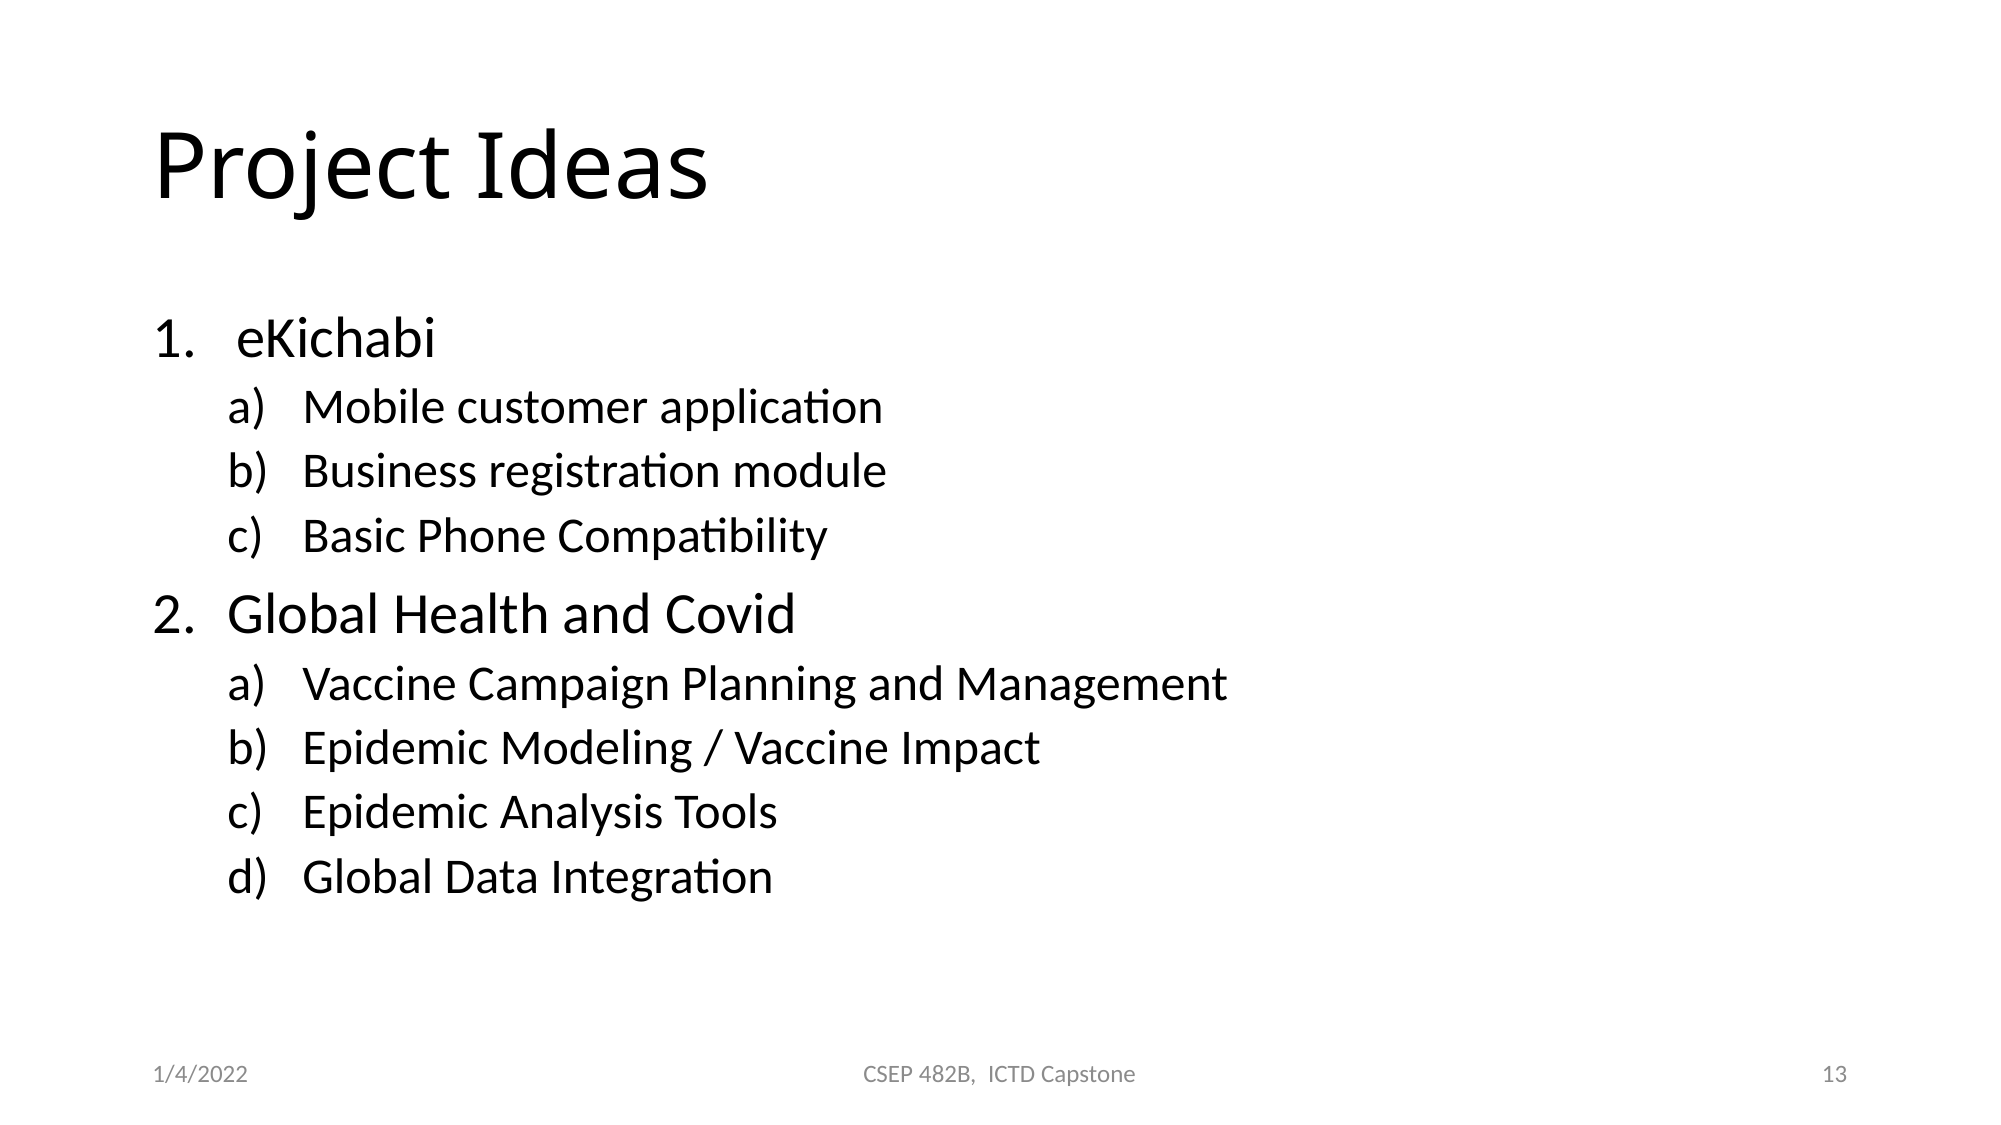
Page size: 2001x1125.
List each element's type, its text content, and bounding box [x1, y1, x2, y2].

list eKichabi Mobile customer application Business registration module Basic Phone Compatibility Global Health and Covid Vaccine Campaign Planning and Management Epidemic Modeling / Vaccine Impact Epidemic Analysis Tools Global Data Integration [137, 299, 1863, 1014]
slide_number 13 [1412, 1042, 1863, 1103]
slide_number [137, 1042, 588, 1103]
title Project Ideas [137, 59, 1863, 278]
footer CSEP 482B, ICTD Capstone [662, 1042, 1338, 1103]
